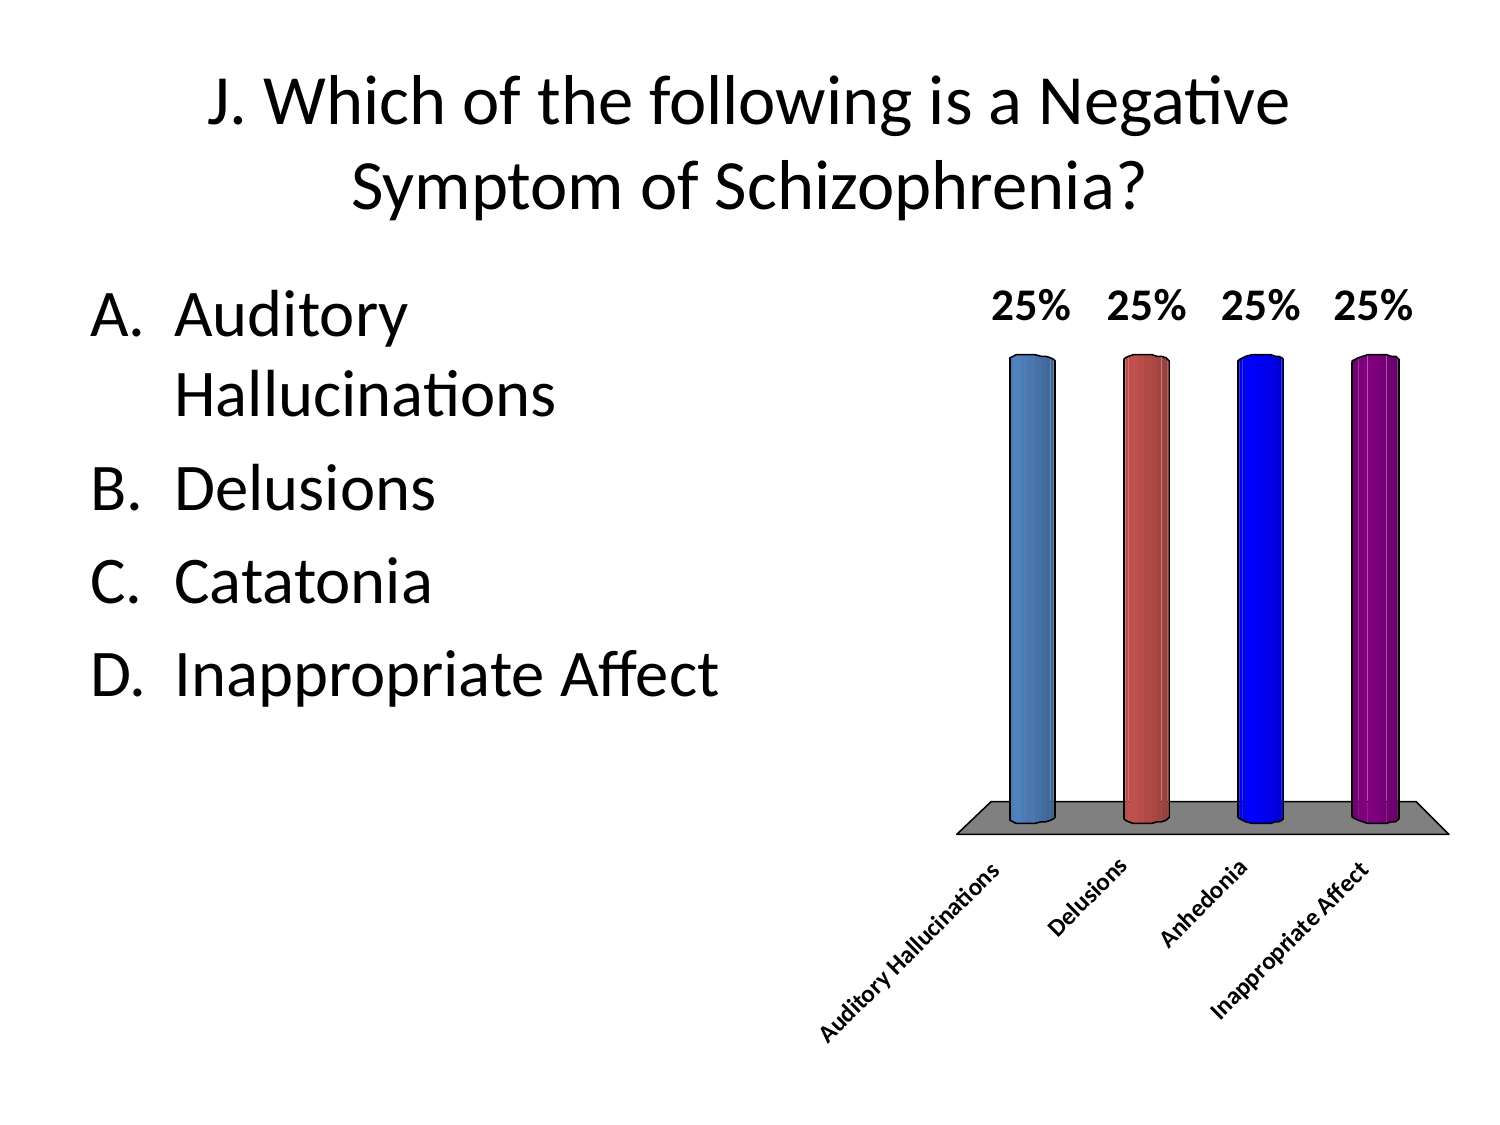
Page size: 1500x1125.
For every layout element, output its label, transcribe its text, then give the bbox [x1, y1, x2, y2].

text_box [739, 262, 1490, 1107]
list Auditory Hallucinations Delusions Catatonia Inappropriate Affect [75, 262, 737, 1005]
title J. Which of the following is a Negative Symptom of Schizophrenia? [75, 45, 1425, 233]
